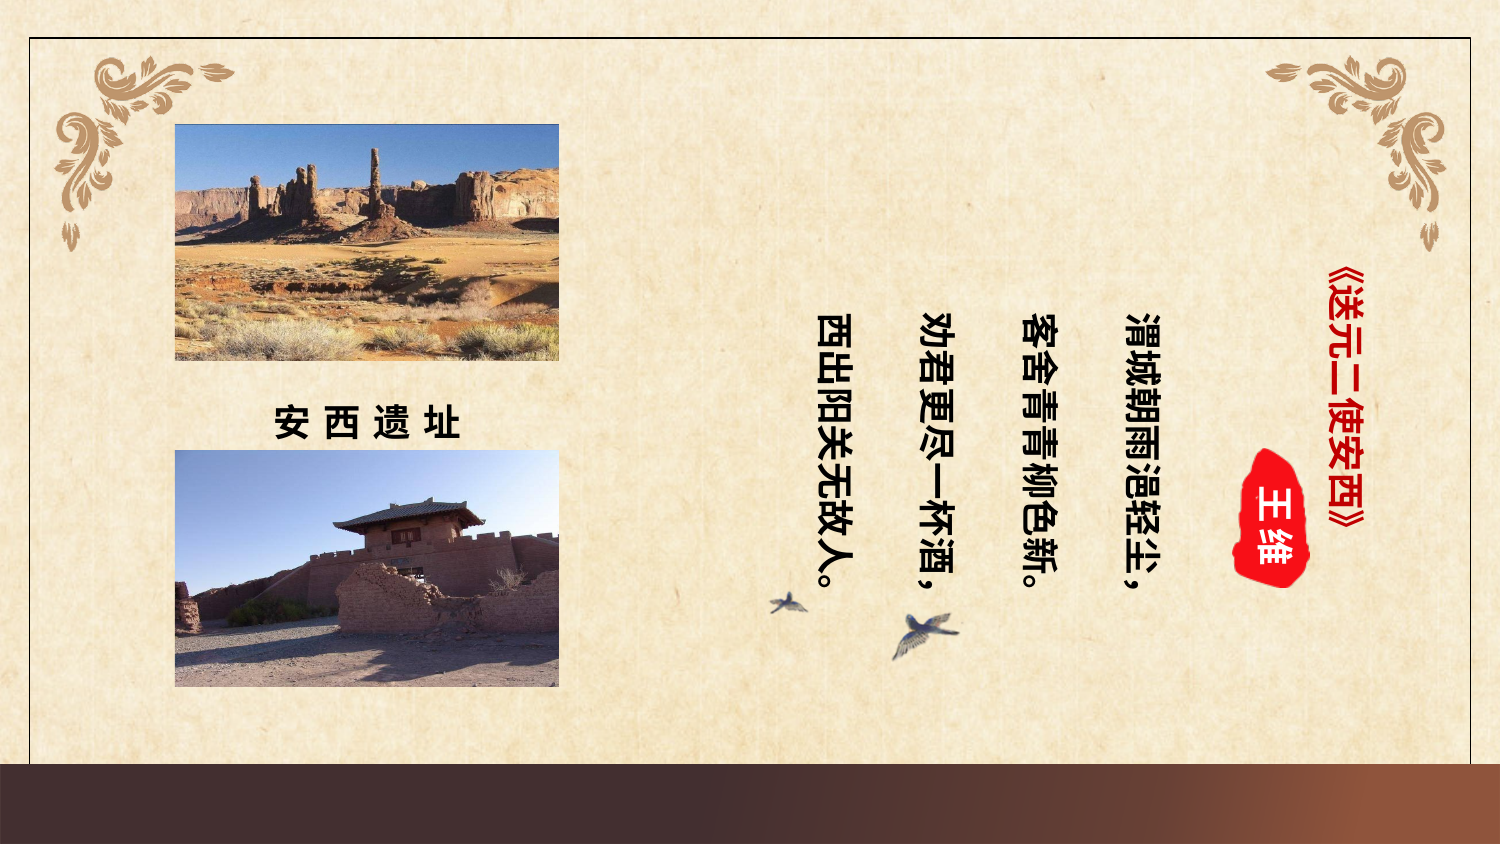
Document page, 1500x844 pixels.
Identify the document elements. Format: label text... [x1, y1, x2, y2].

text_box 劝君更尽一杯酒， [893, 297, 969, 612]
text_box 《送元二使安西》 [1301, 232, 1378, 588]
text_box 西出阳关无故人。 [790, 297, 866, 559]
text_box 安西遗址 [147, 369, 587, 452]
text_box 客舍青青柳色新。 [995, 297, 1072, 612]
picture [0, 0, 1500, 844]
text_box 渭城朝雨浥轻尘， [1098, 297, 1175, 612]
